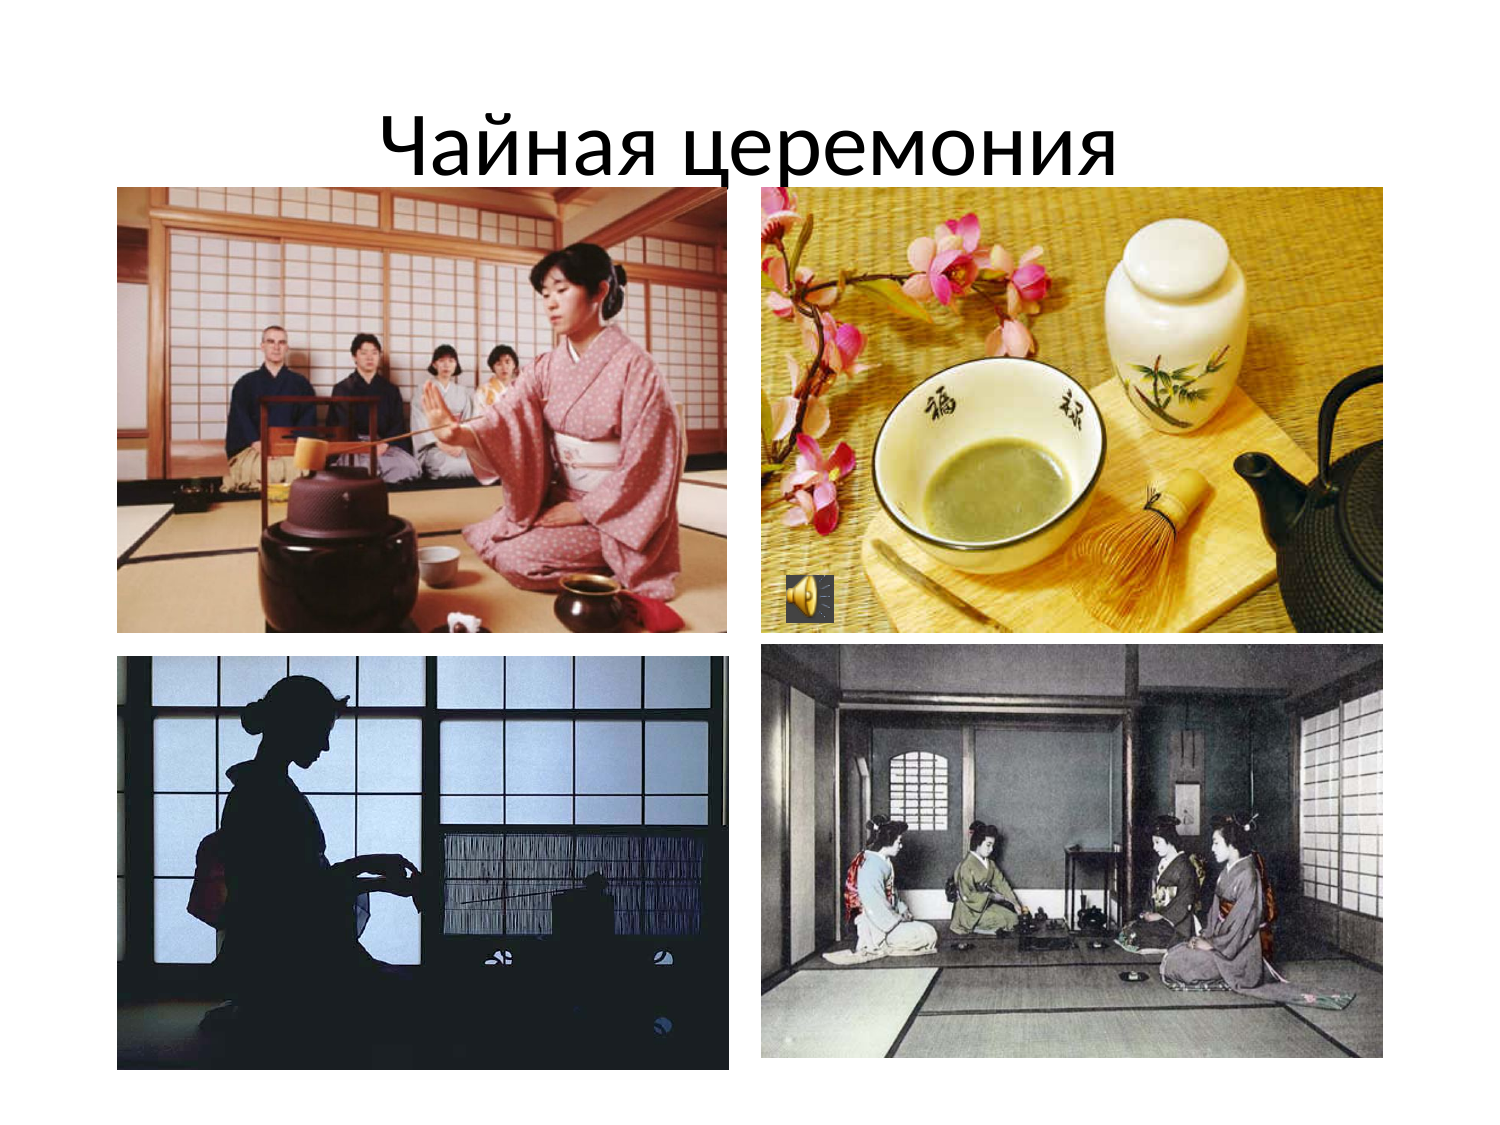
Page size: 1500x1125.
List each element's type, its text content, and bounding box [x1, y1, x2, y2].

picture [761, 187, 1383, 634]
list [784, 573, 836, 625]
picture [761, 644, 1383, 1059]
picture [116, 655, 729, 1070]
picture [116, 187, 727, 634]
title Чайная церемония [75, 45, 1425, 233]
